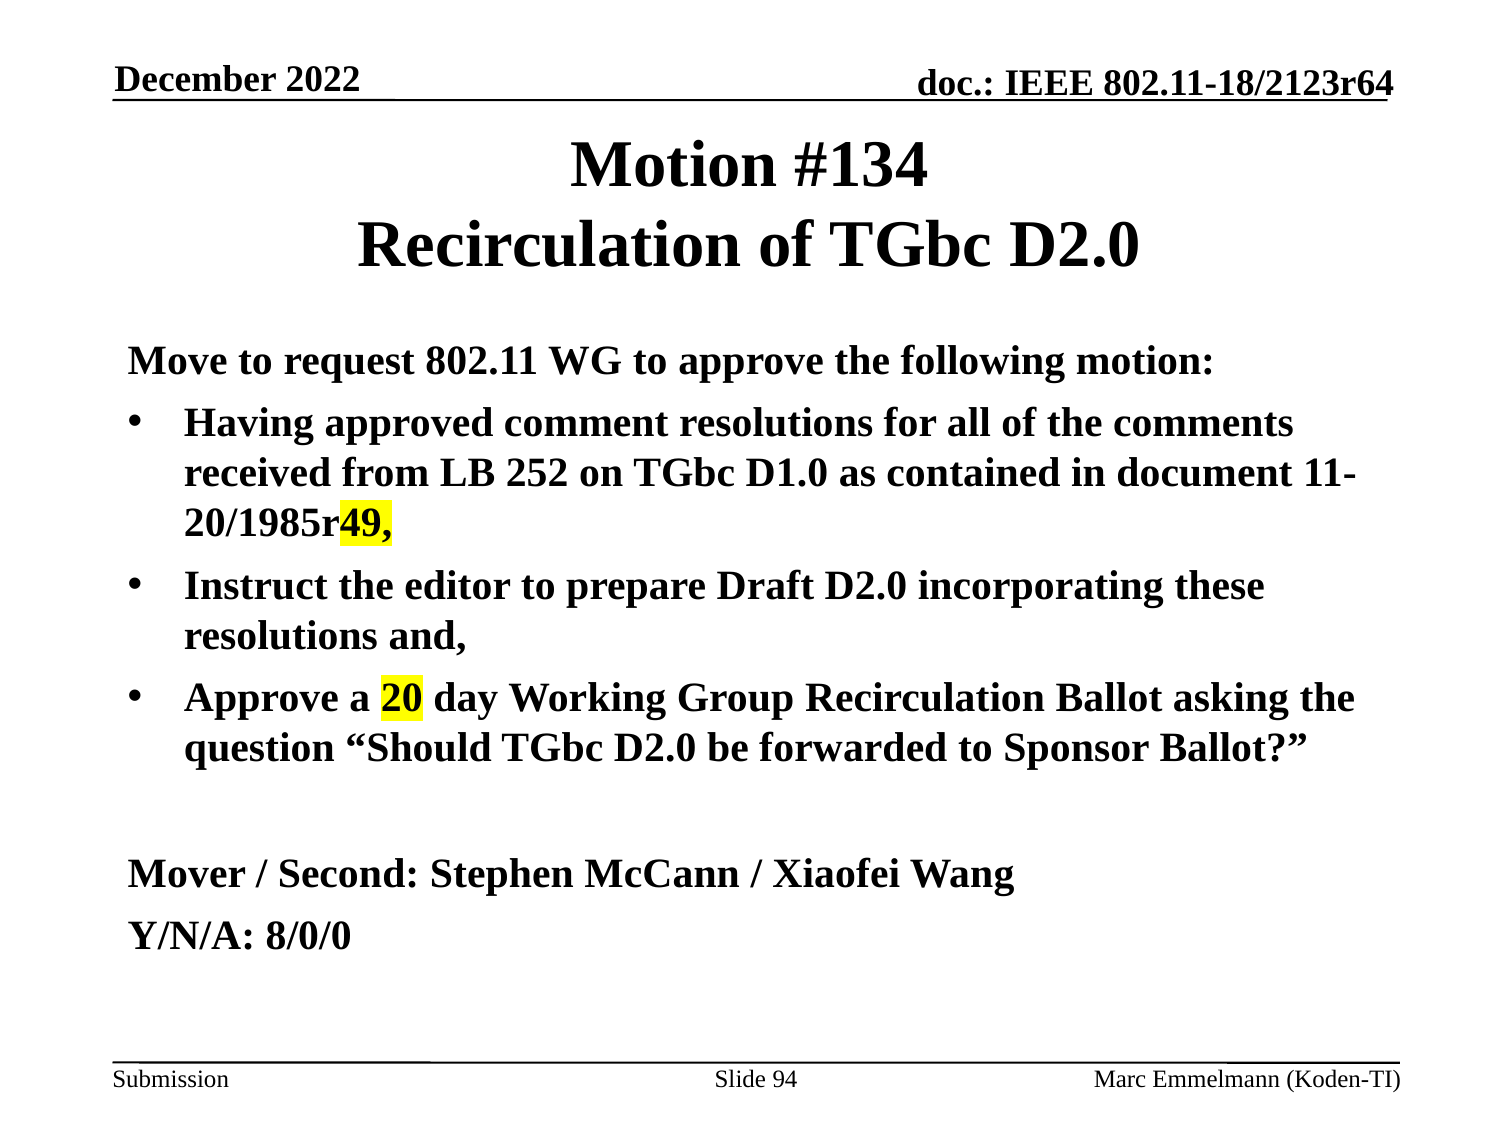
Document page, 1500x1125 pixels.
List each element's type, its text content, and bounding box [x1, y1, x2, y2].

slide_number Slide 94 [712, 1061, 800, 1123]
title Motion #134 Recirculation of TGbc D2.0 [112, 112, 1388, 288]
footer Marc Emmelmann (Koden-TI) [878, 1061, 1402, 1093]
list Move to request 802.11 WG to approve the following motion: Having approved comment resolutions for all of the comments received from LB 252 on TGbc D1.0 as contained in document 11-20/1985r49, Instruct the editor to prepare Draft D2.0 incorporating these resolutions and, Approve a 20 day Working Group Recirculation Ballot asking the question “Should TGbc D2.0 be forwarded to Sponsor Ballot?” Mover / Second: Stephen McCann / Xiaofei Wang Y/N/A: 8/0/0 [112, 324, 1388, 1000]
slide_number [114, 54, 423, 100]
